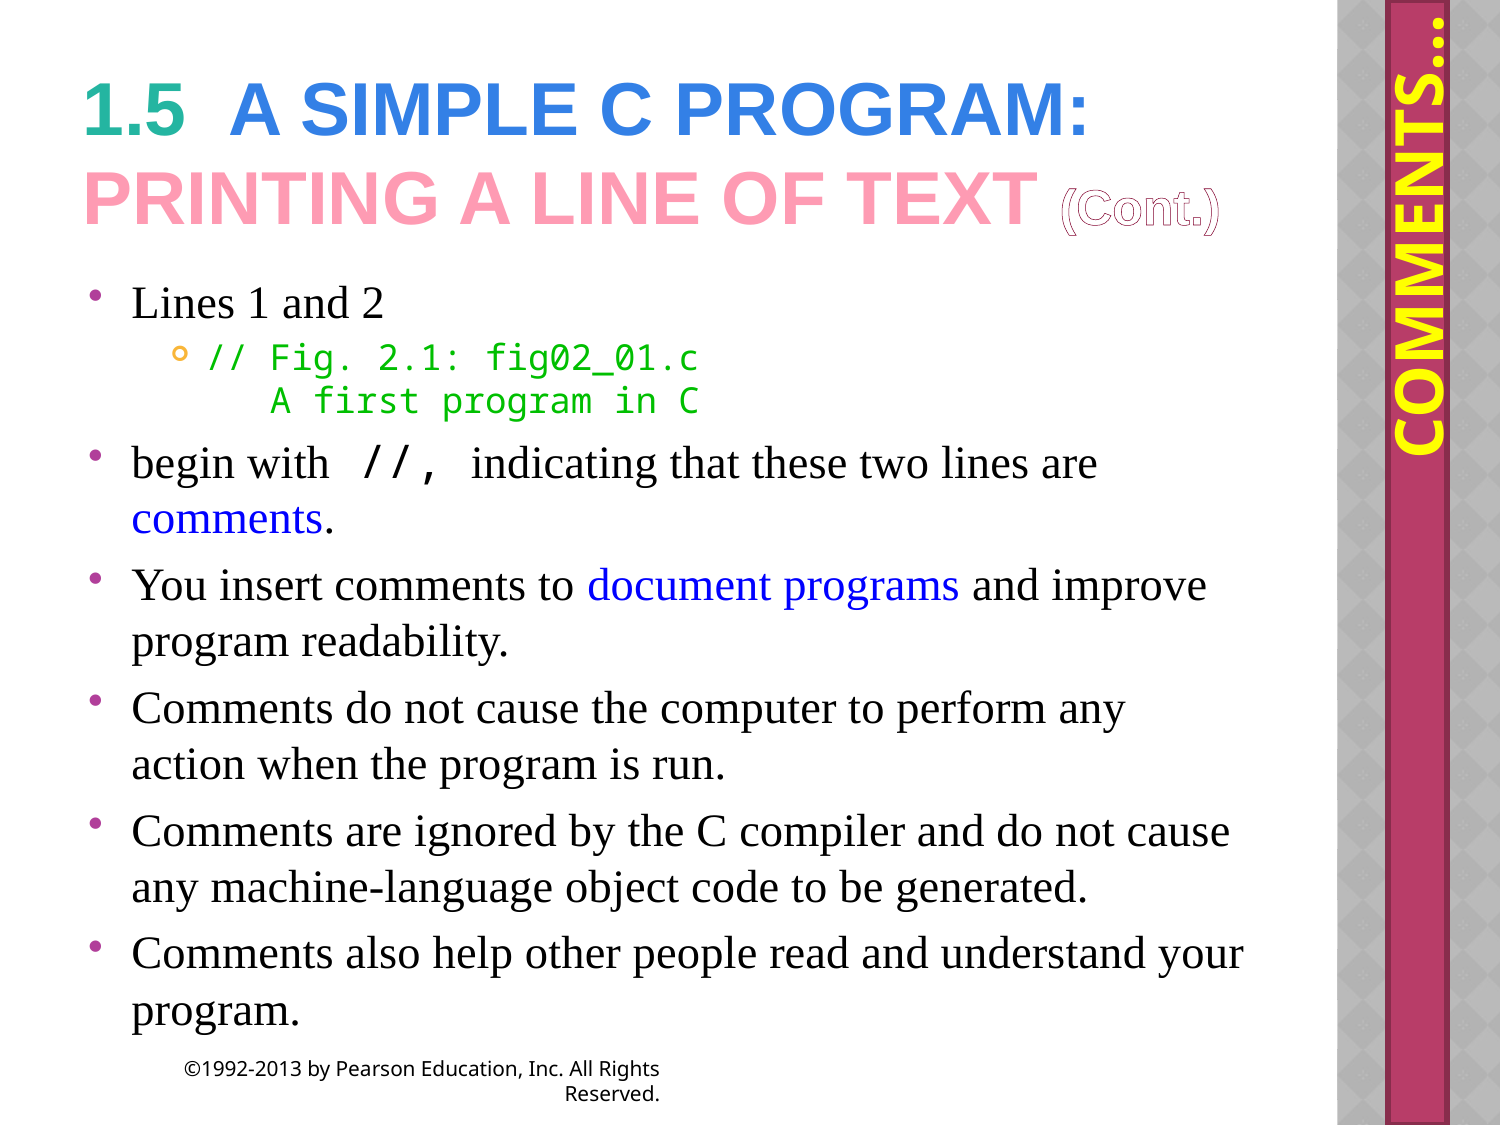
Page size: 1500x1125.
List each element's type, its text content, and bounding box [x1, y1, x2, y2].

list Lines 1 and 2 // Fig. 2.1: fig02_01.c A first program in C begin with //, indicating that these two lines are comments. You insert comments to document programs and improve program readability. Comments do not cause the computer to perform any action when the program is run. Comments are ignored by the C compiler and do not cause any machine-language object code to be generated. Comments also help other people read and understand your program. [75, 264, 1263, 1059]
footer ©1992-2013 by Pearson Education, Inc. All Rights Reserved. [75, 1075, 675, 1114]
text_box Comments… [1385, 0, 1450, 1125]
title 1.5 A Simple C Program: Printing a Line of Text (Cont.) [75, 52, 1263, 240]
